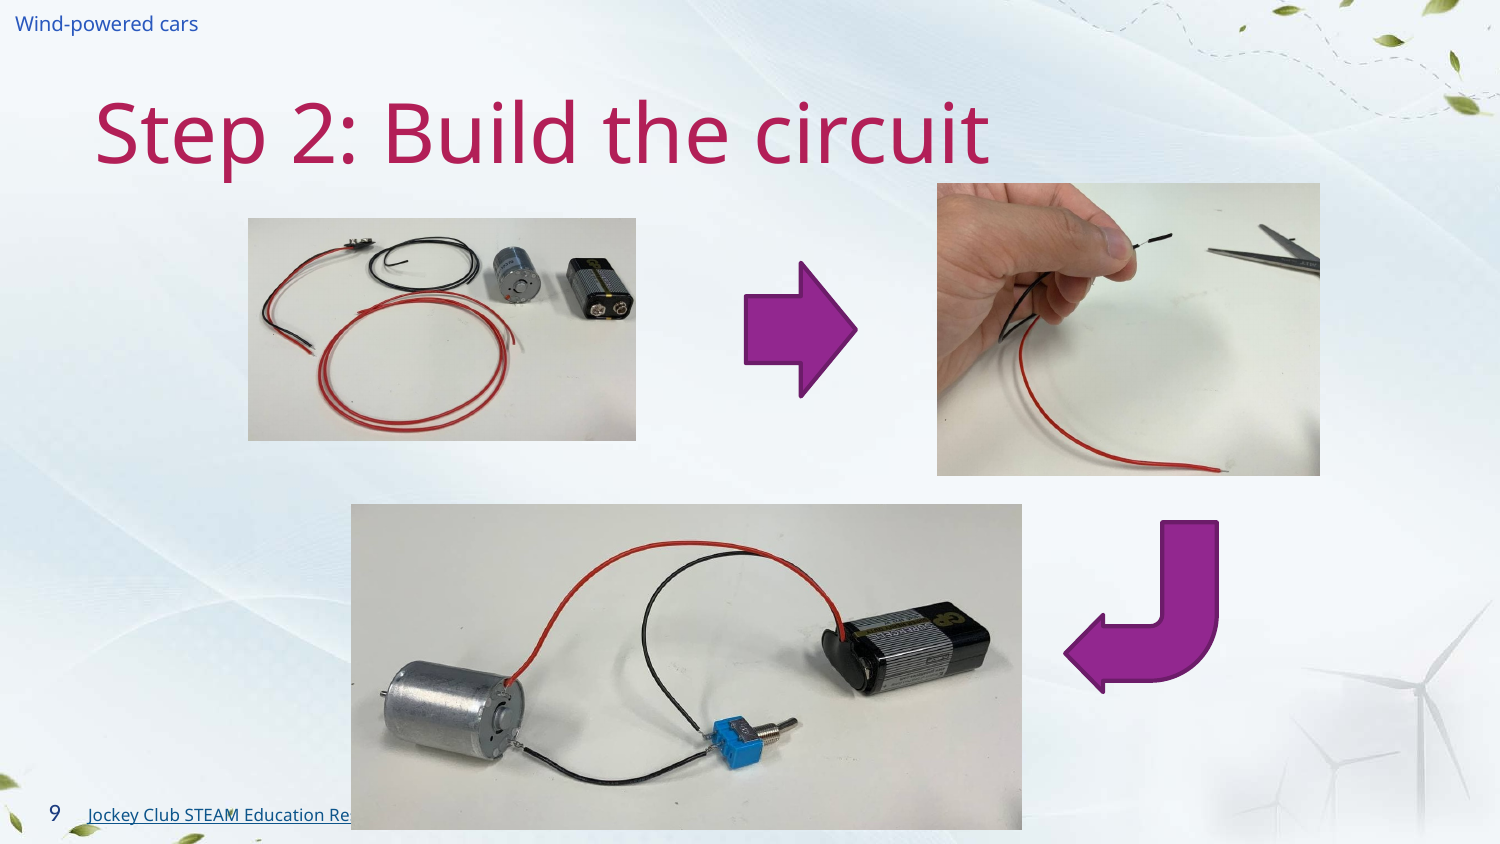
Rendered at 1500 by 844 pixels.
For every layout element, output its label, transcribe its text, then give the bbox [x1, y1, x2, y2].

title Step 2: Build the circuit [83, 75, 1141, 238]
picture [0, 0, 1500, 844]
text_box [743, 260, 858, 399]
text_box [1063, 520, 1219, 695]
